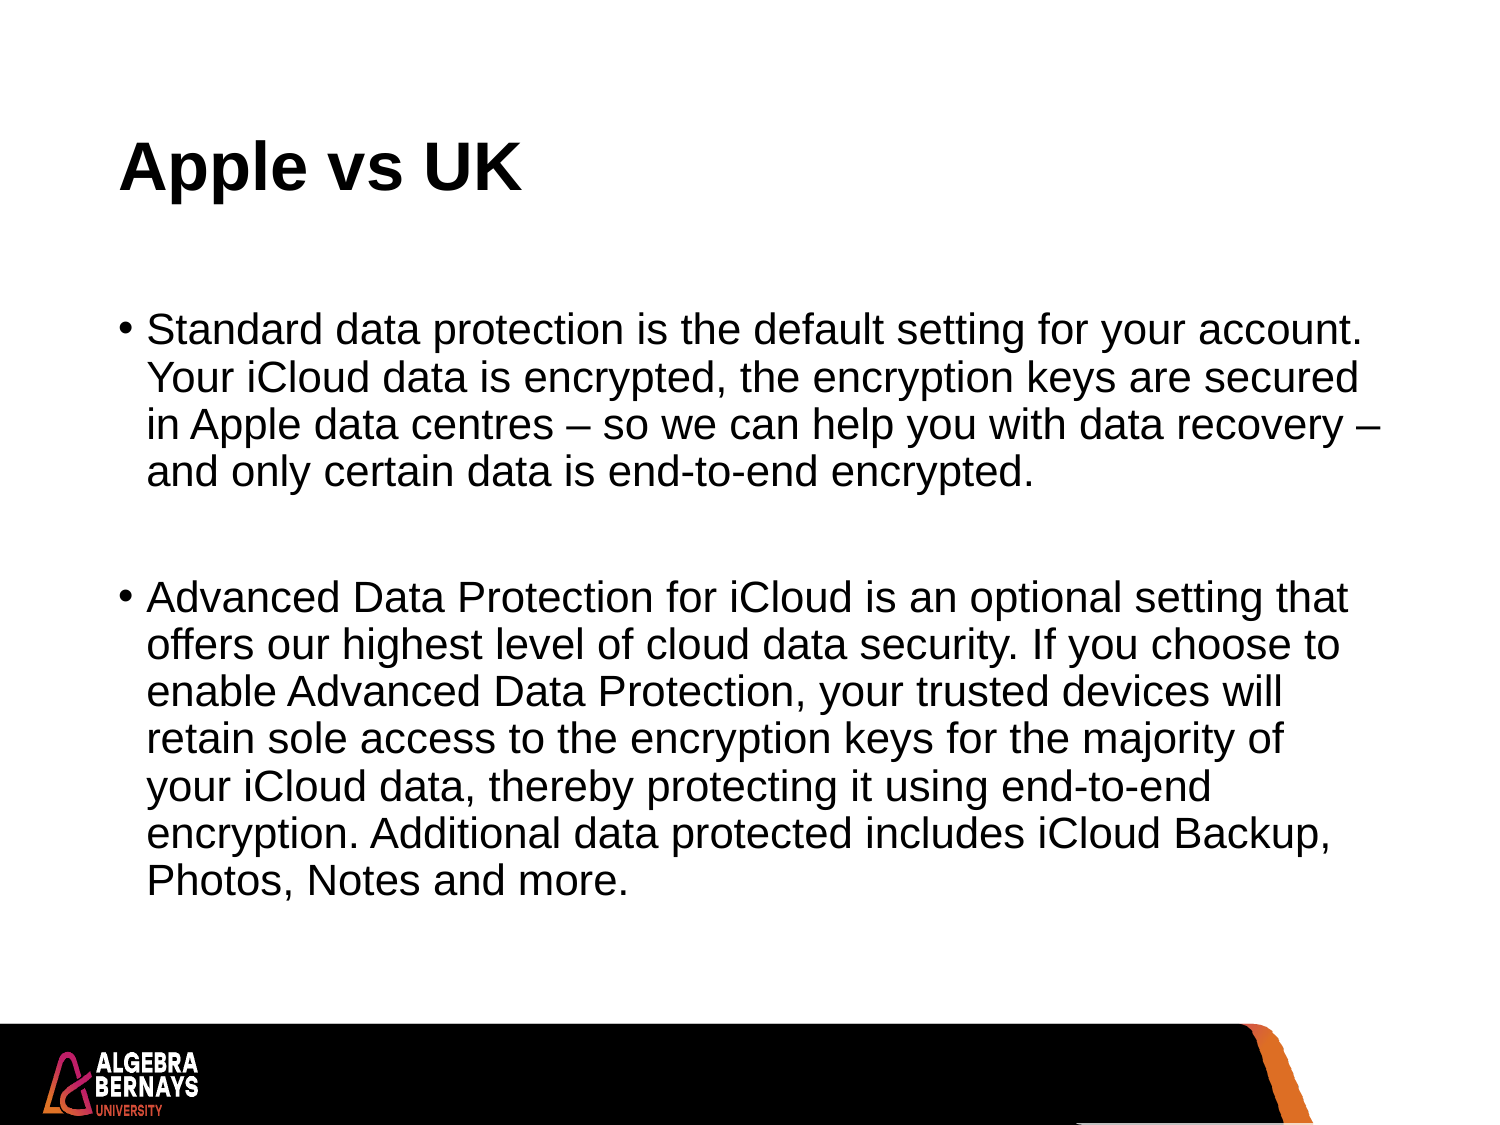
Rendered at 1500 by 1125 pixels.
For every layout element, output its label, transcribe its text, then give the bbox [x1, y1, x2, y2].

list Standard data protection is the default setting for your account. Your iCloud data is encrypted, the encryption keys are secured in Apple data centres – so we can help you with data recovery – and only certain data is end-to-end encrypted. Advanced Data Protection for iCloud is an optional setting that offers our highest level of cloud data security. If you choose to enable Advanced Data Protection, your trusted devices will retain sole access to the encryption keys for the majority of your iCloud data, thereby protecting it using end-to-end encryption. Additional data protected includes iCloud Backup, Photos, Notes and more. [103, 299, 1397, 1014]
title Apple vs UK [103, 59, 1397, 278]
picture [0, 1023, 1468, 1125]
